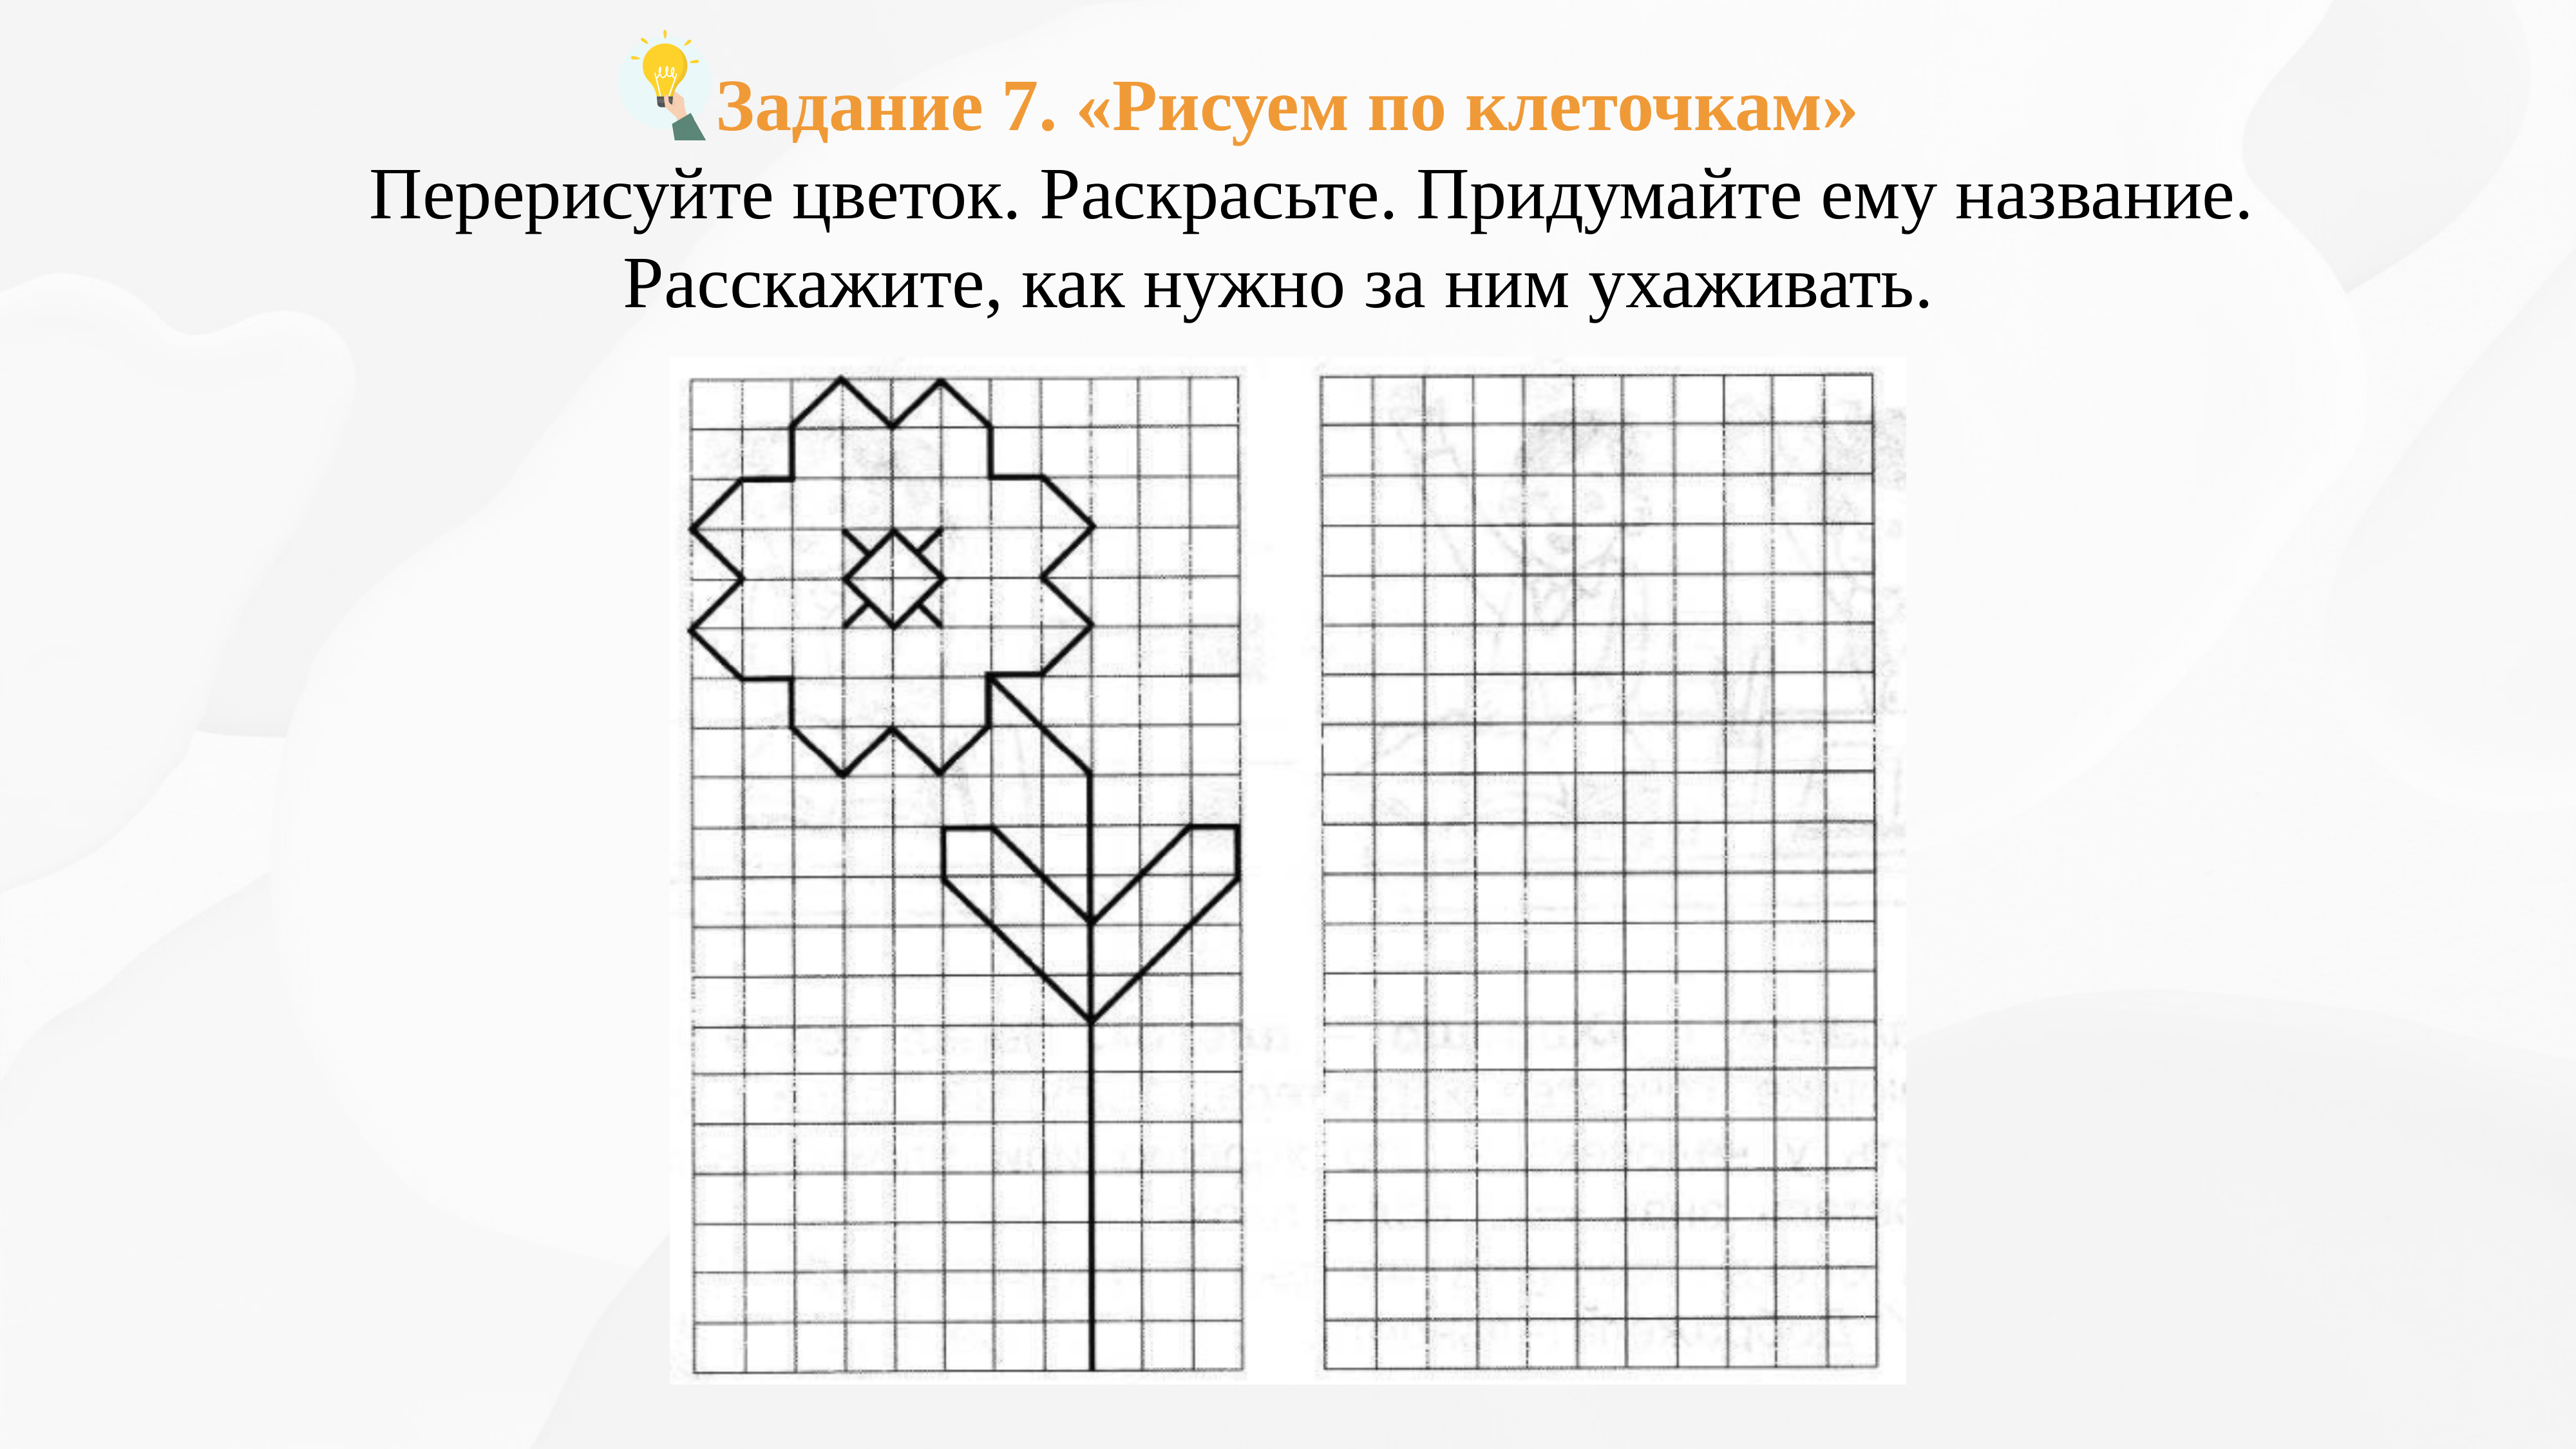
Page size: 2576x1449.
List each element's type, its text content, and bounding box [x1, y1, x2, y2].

picture [0, 0, 2576, 1449]
text_box Задание 7. «Рисуем по клеточкам» Перерисуйте цветок. Раскрасьте. Придумайте ему название. Расскажите, как нужно за ним ухаживать. [213, 52, 2363, 327]
